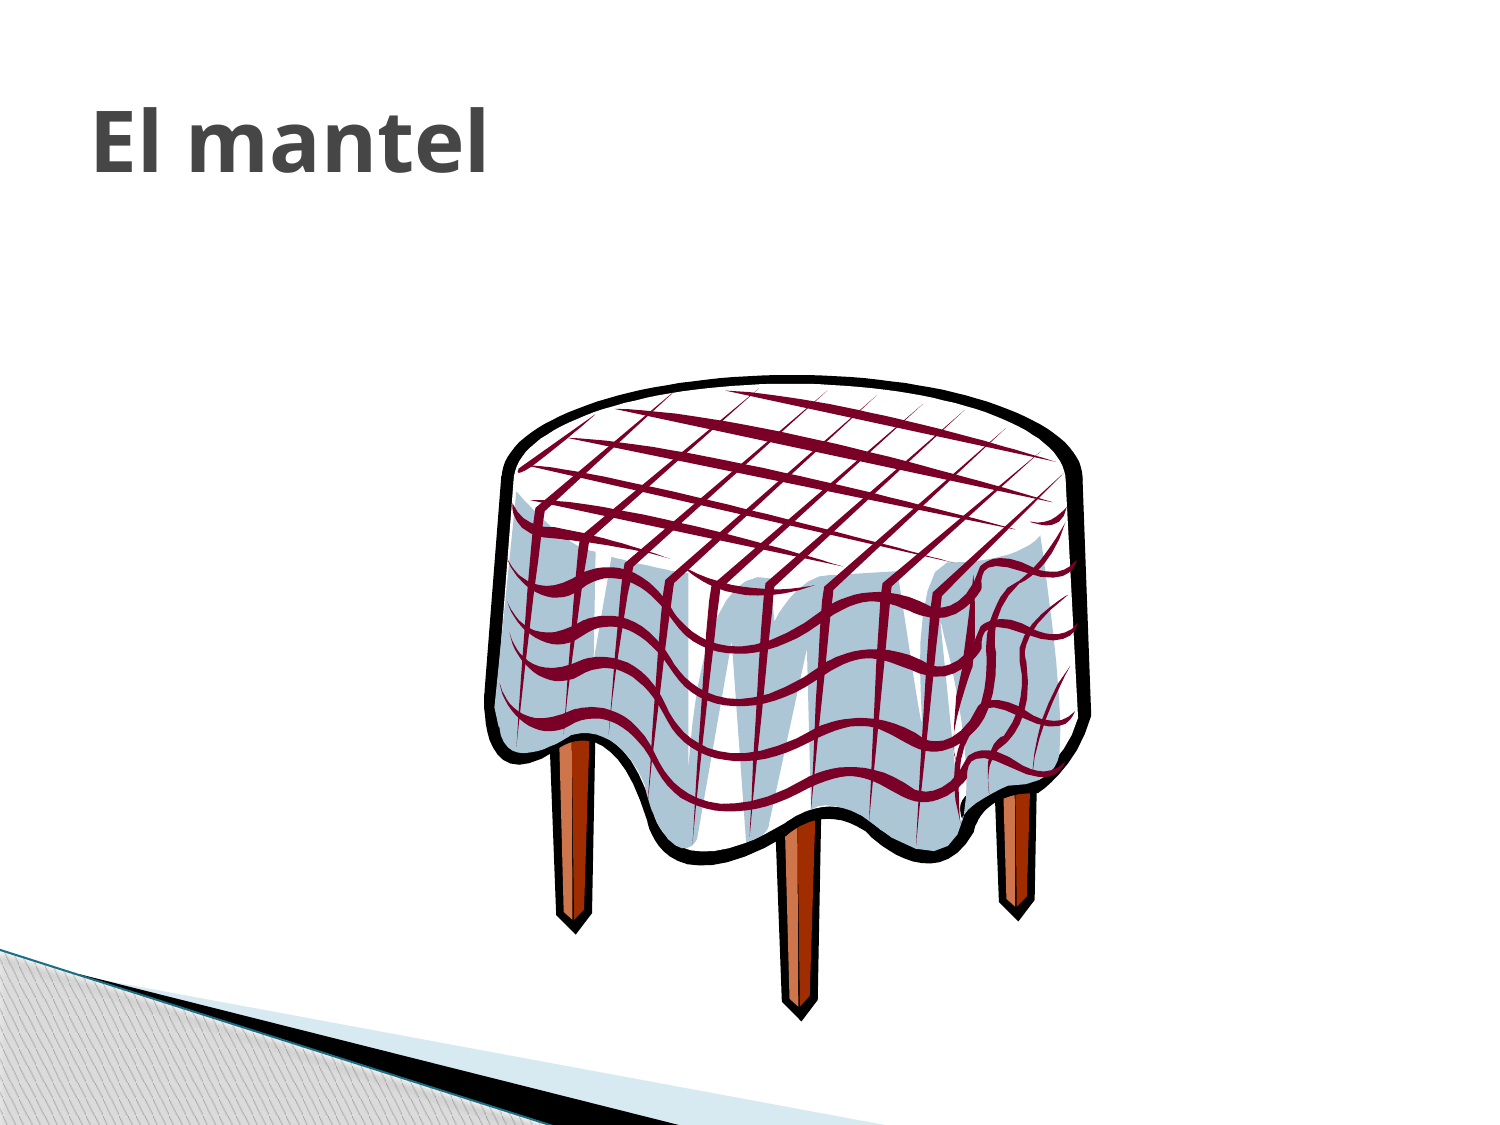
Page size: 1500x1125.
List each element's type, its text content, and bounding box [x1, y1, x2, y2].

picture [474, 374, 1092, 1022]
title El mantel [75, 45, 1425, 233]
